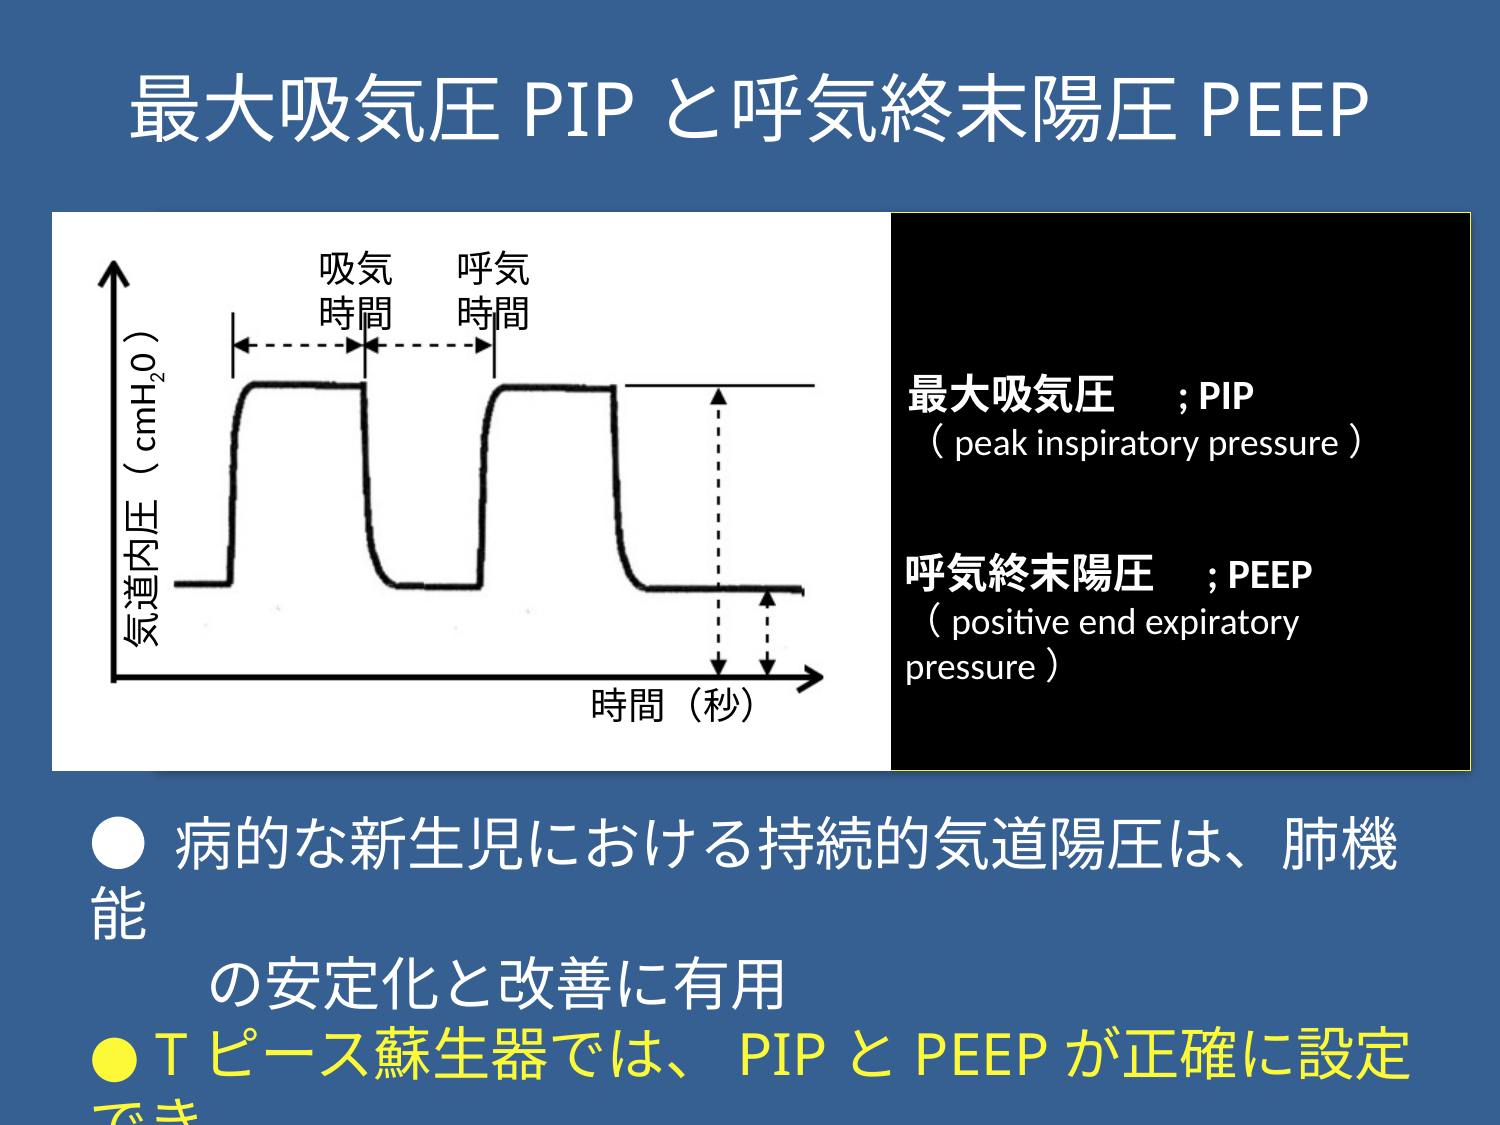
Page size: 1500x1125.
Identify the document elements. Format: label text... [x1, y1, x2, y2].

text_box ● 病的な新生児における持続的気道陽圧は、肺機能 の安定化と改善に有用 ● Tピース蘇生器では、PIPとPEEPが正確に設定でき、 吸気時間も指で押す時間で自由に設定できる [75, 799, 1463, 1125]
title 最大吸気圧PIPと呼気終末陽圧PEEP [75, 12, 1425, 200]
text_box [893, 212, 1471, 771]
text_box 呼気終末陽圧 ; PEEP （positive end expiratory pressure） [896, 539, 1465, 695]
picture [52, 212, 891, 771]
text_box 最大吸気圧 ; PIP （peak inspiratory pressure） [896, 360, 1468, 471]
